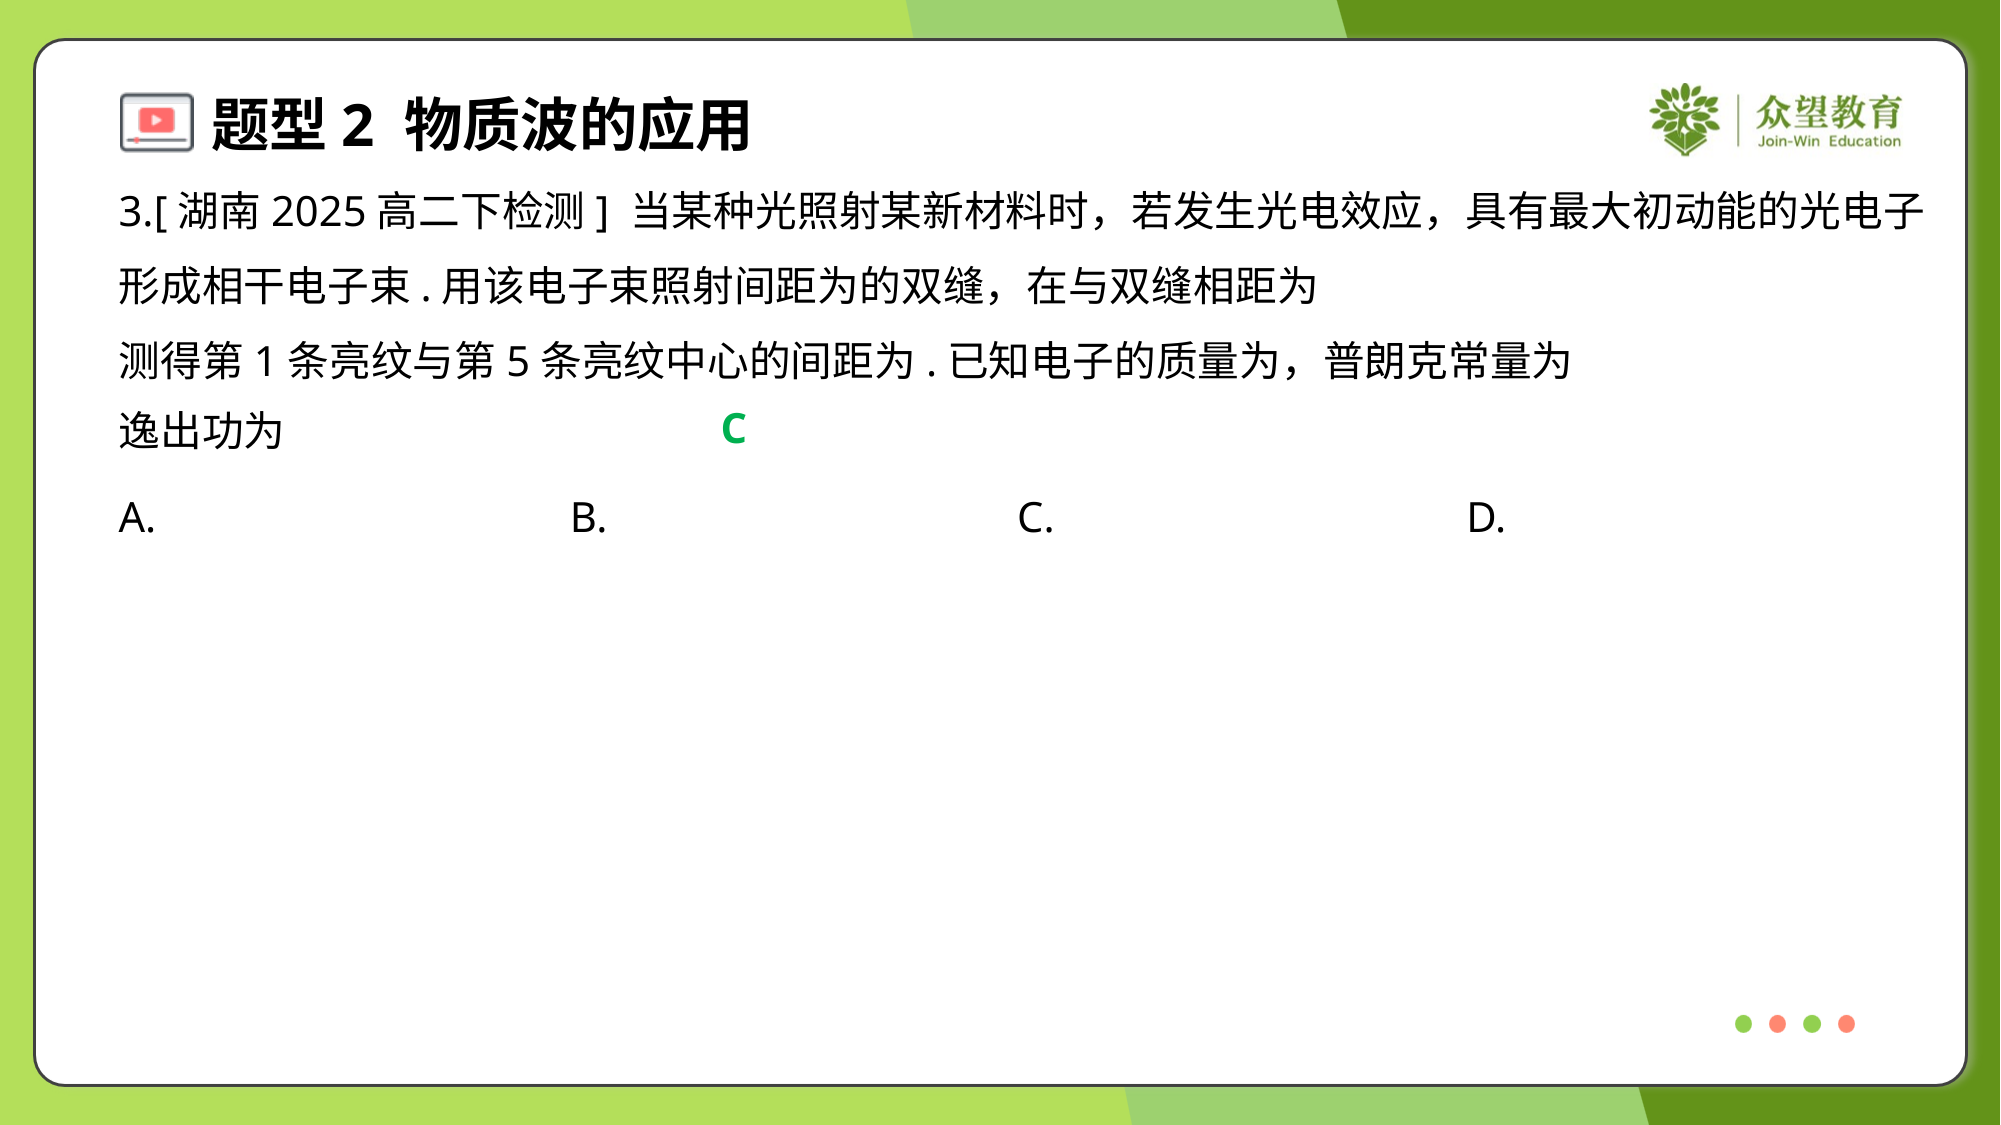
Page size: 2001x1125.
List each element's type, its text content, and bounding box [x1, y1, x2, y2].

text_box C [704, 381, 764, 446]
picture [0, 0, 2000, 1125]
